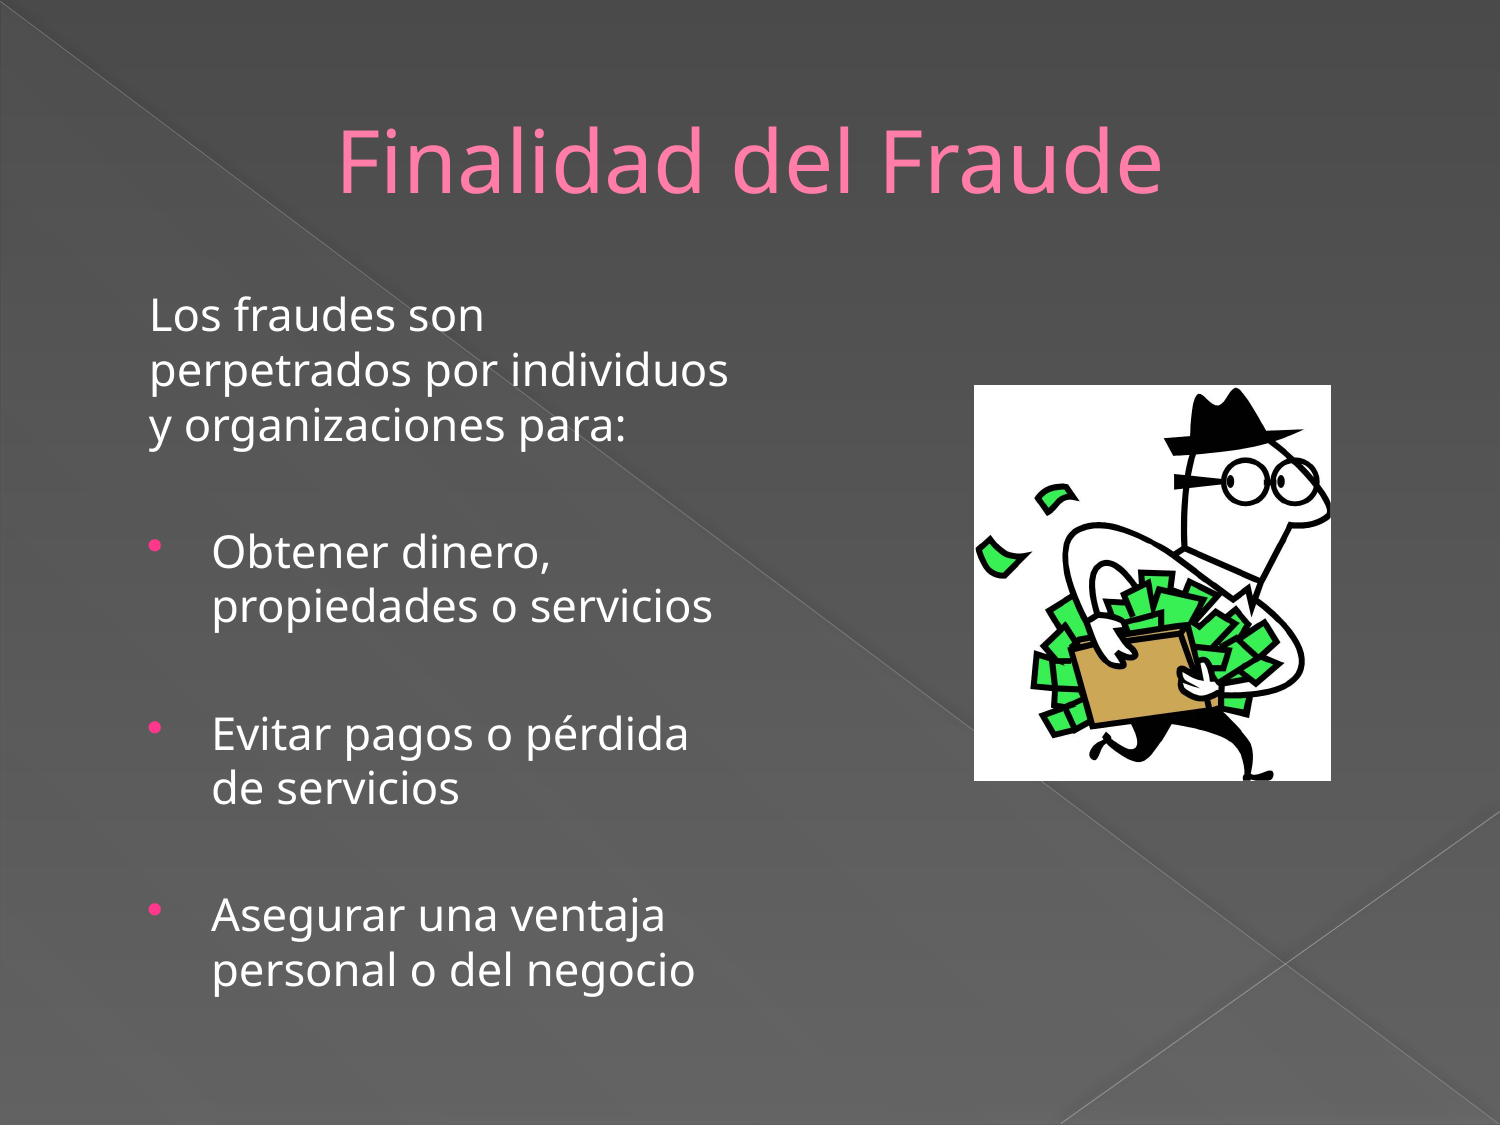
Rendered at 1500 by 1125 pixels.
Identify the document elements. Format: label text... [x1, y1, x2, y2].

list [974, 385, 1331, 782]
title Finalidad del Fraude [75, 43, 1425, 274]
list Los fraudes son perpetrados por individuos y organizaciones para: Obtener dinero, propiedades o servicios Evitar pagos o pérdida de servicios Asegurar una ventaja personal o del negocio [123, 278, 762, 1012]
